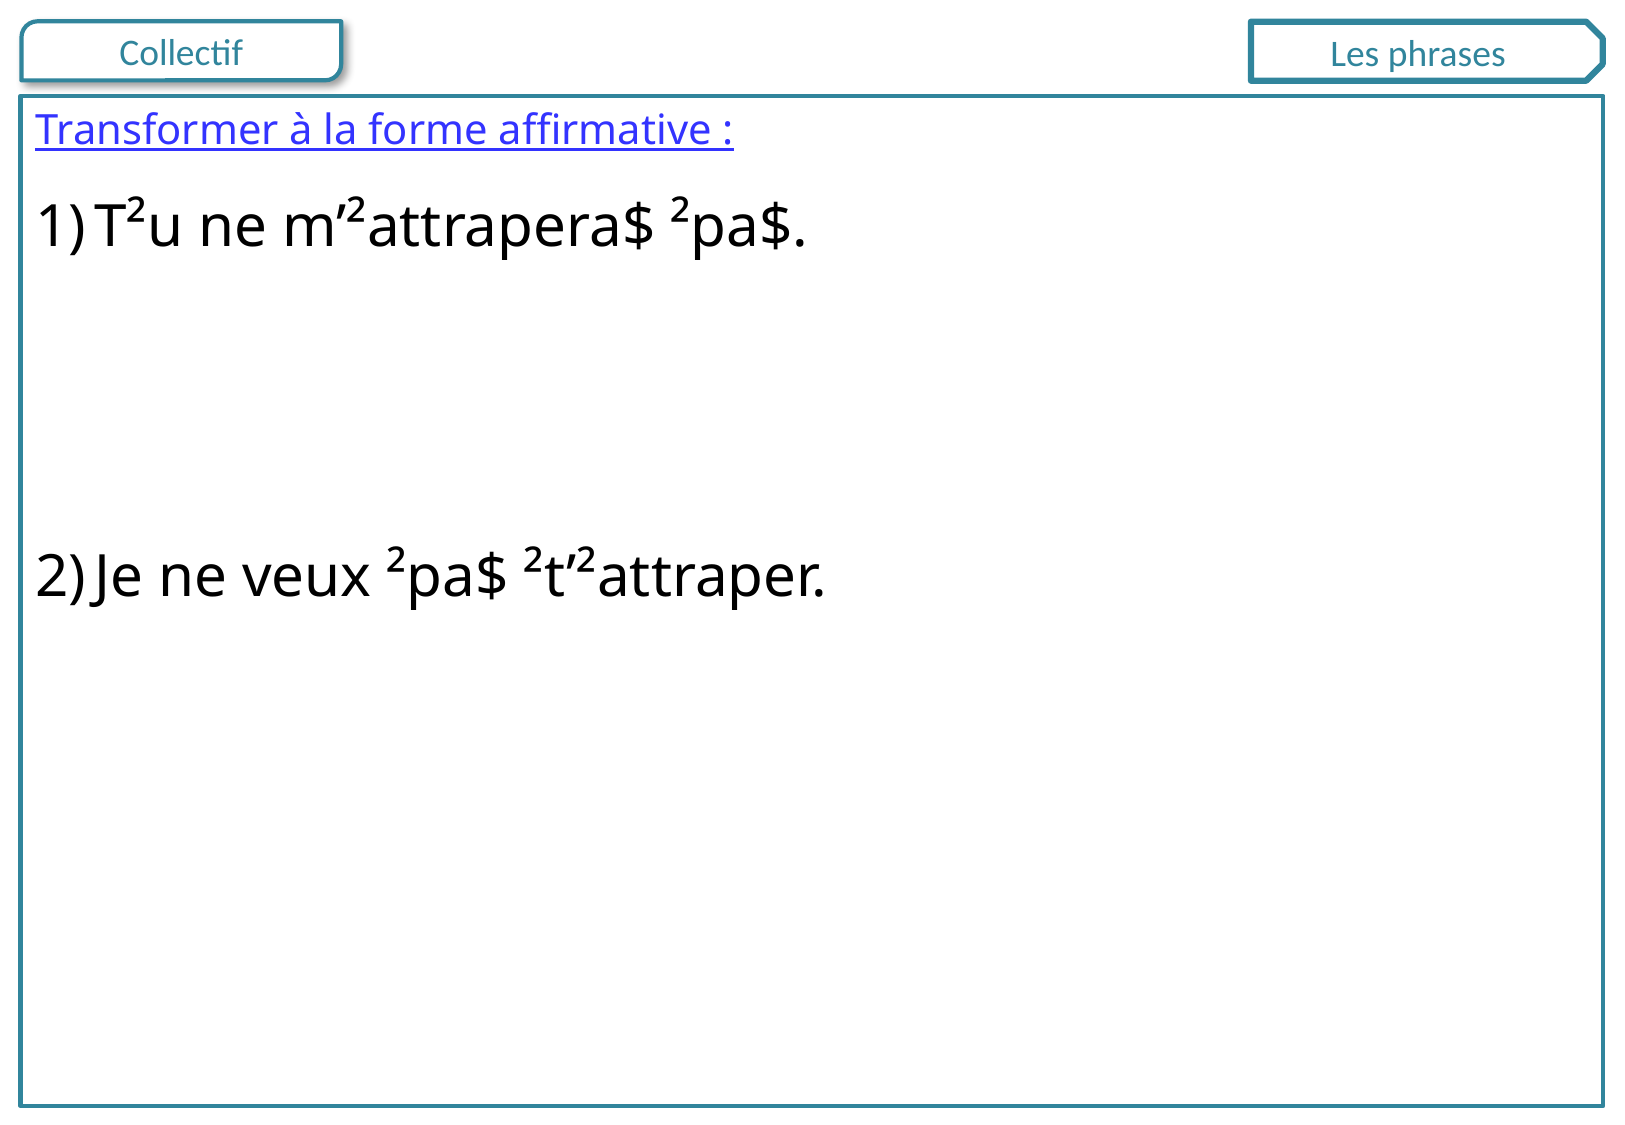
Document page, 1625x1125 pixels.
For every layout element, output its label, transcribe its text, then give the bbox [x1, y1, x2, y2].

list Transformer à la forme affirmative : T²u ne m’²attrapera$ ²pa$. Je ne veux ²pa$ ²t’²attraper. [18, 94, 1605, 1108]
list Les phrases [1251, 21, 1585, 81]
